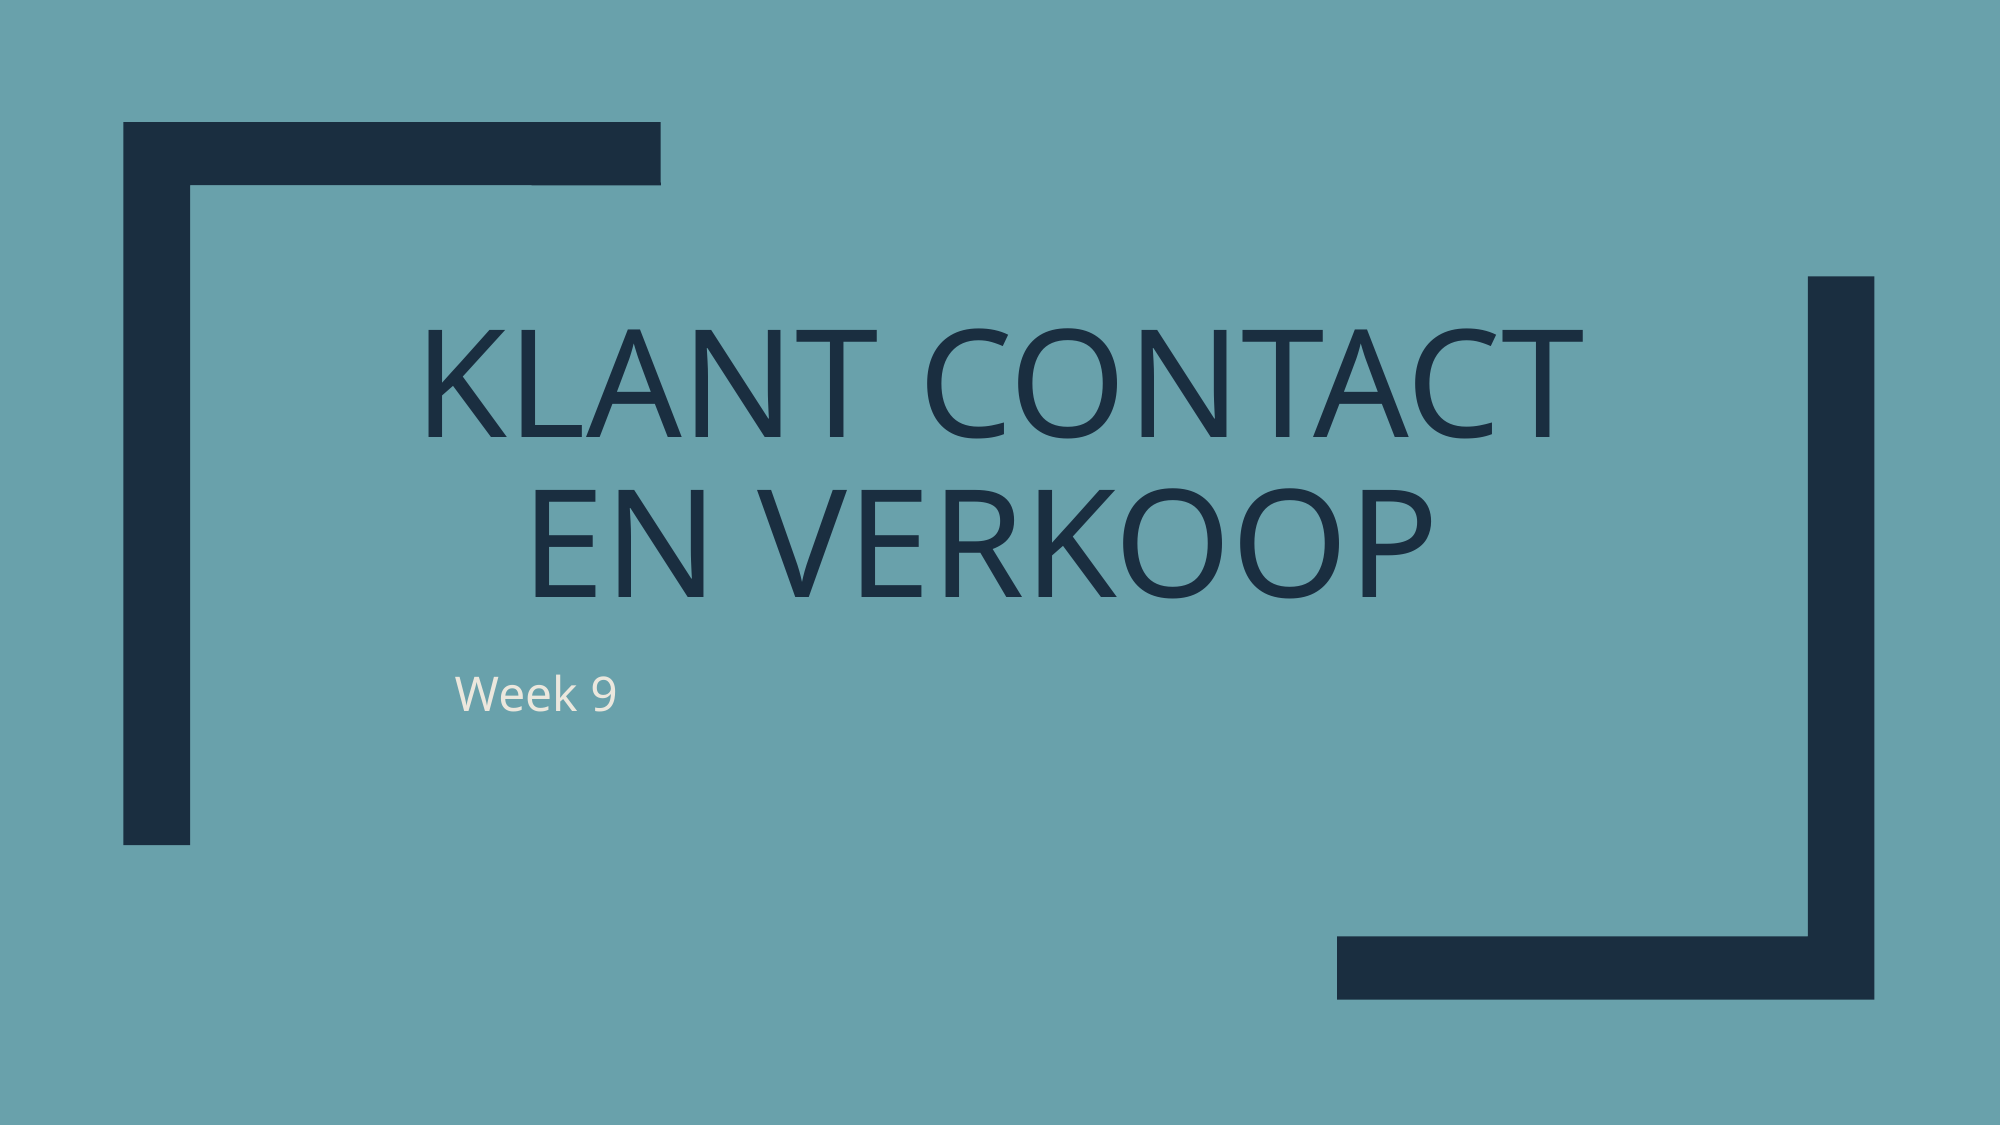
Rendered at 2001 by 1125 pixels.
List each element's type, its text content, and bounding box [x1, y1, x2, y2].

subtitle Week 9 [439, 649, 1561, 828]
title Klant contact en verkoop [314, 293, 1686, 638]
